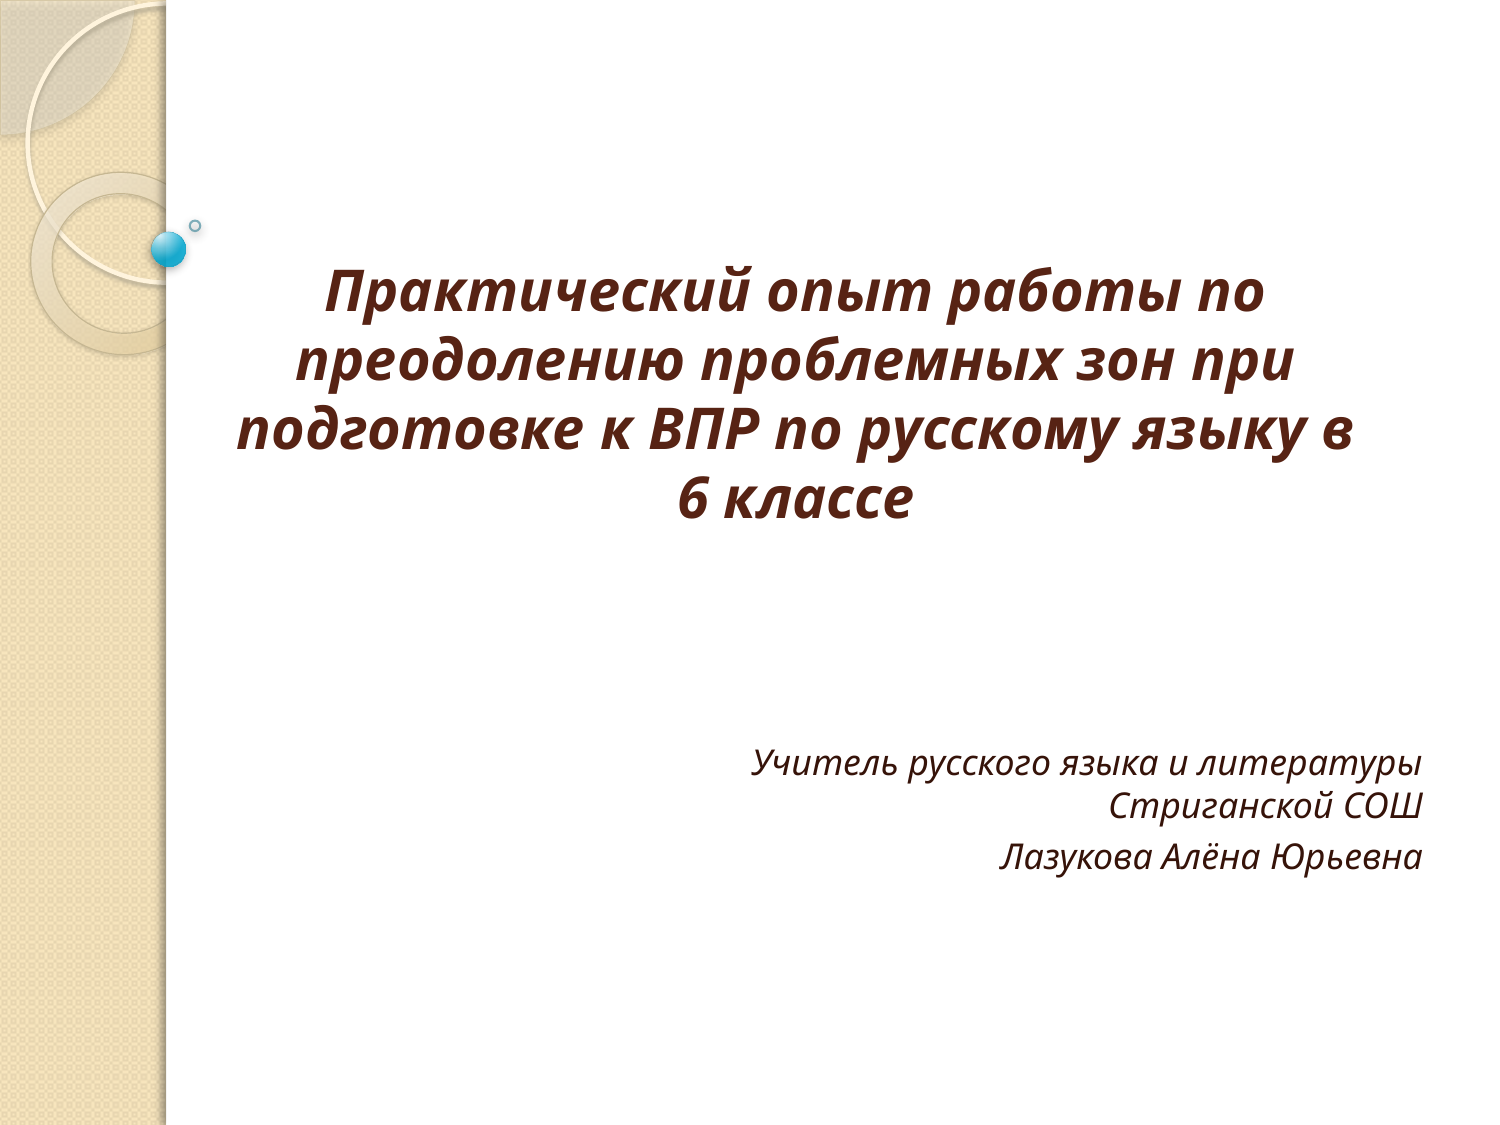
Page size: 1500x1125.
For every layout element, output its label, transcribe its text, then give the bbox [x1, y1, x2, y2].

subtitle Учитель русского языка и литературы Стриганской СОШ Лазукова Алёна Юрьевна [513, 739, 1439, 885]
title Практический опыт работы по преодолению проблемных зон при подготовке к ВПР по русскому языку в 6 классе [194, 243, 1372, 538]
